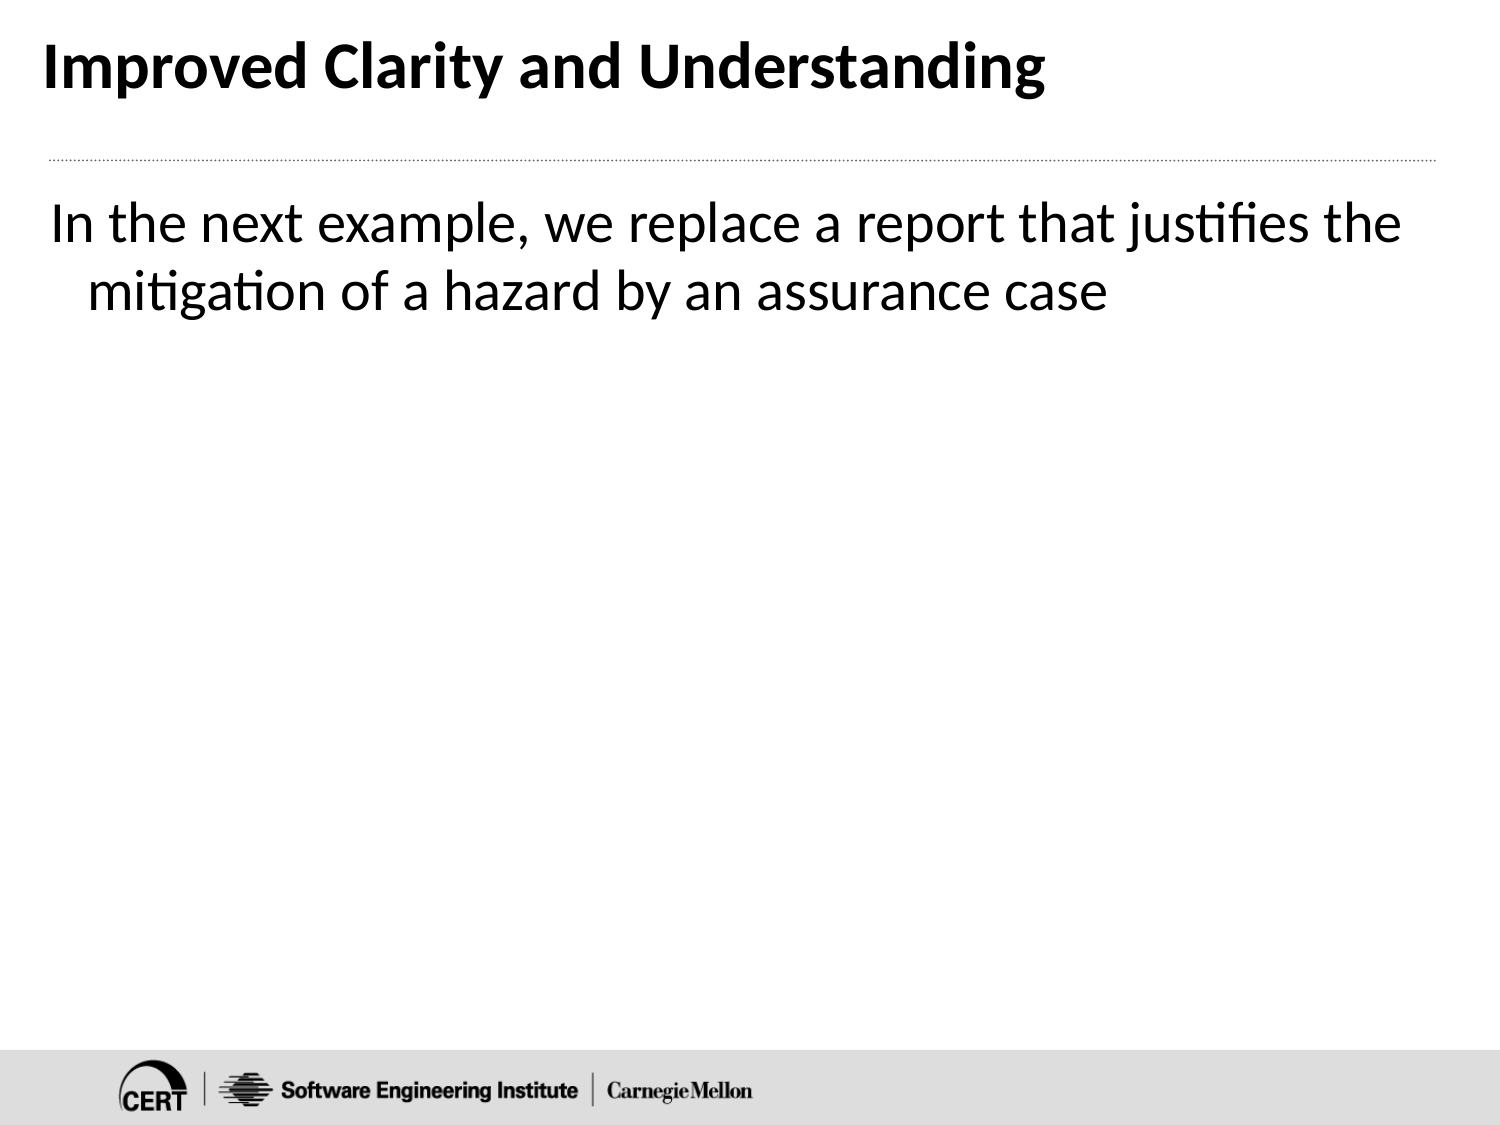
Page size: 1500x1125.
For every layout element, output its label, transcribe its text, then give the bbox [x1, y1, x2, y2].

list In the next example, we replace a report that justifies the mitigation of a hazard by an assurance case [49, 187, 1438, 1001]
title Improved Clarity and Understanding [42, 37, 1434, 155]
picture [102, 1056, 765, 1117]
